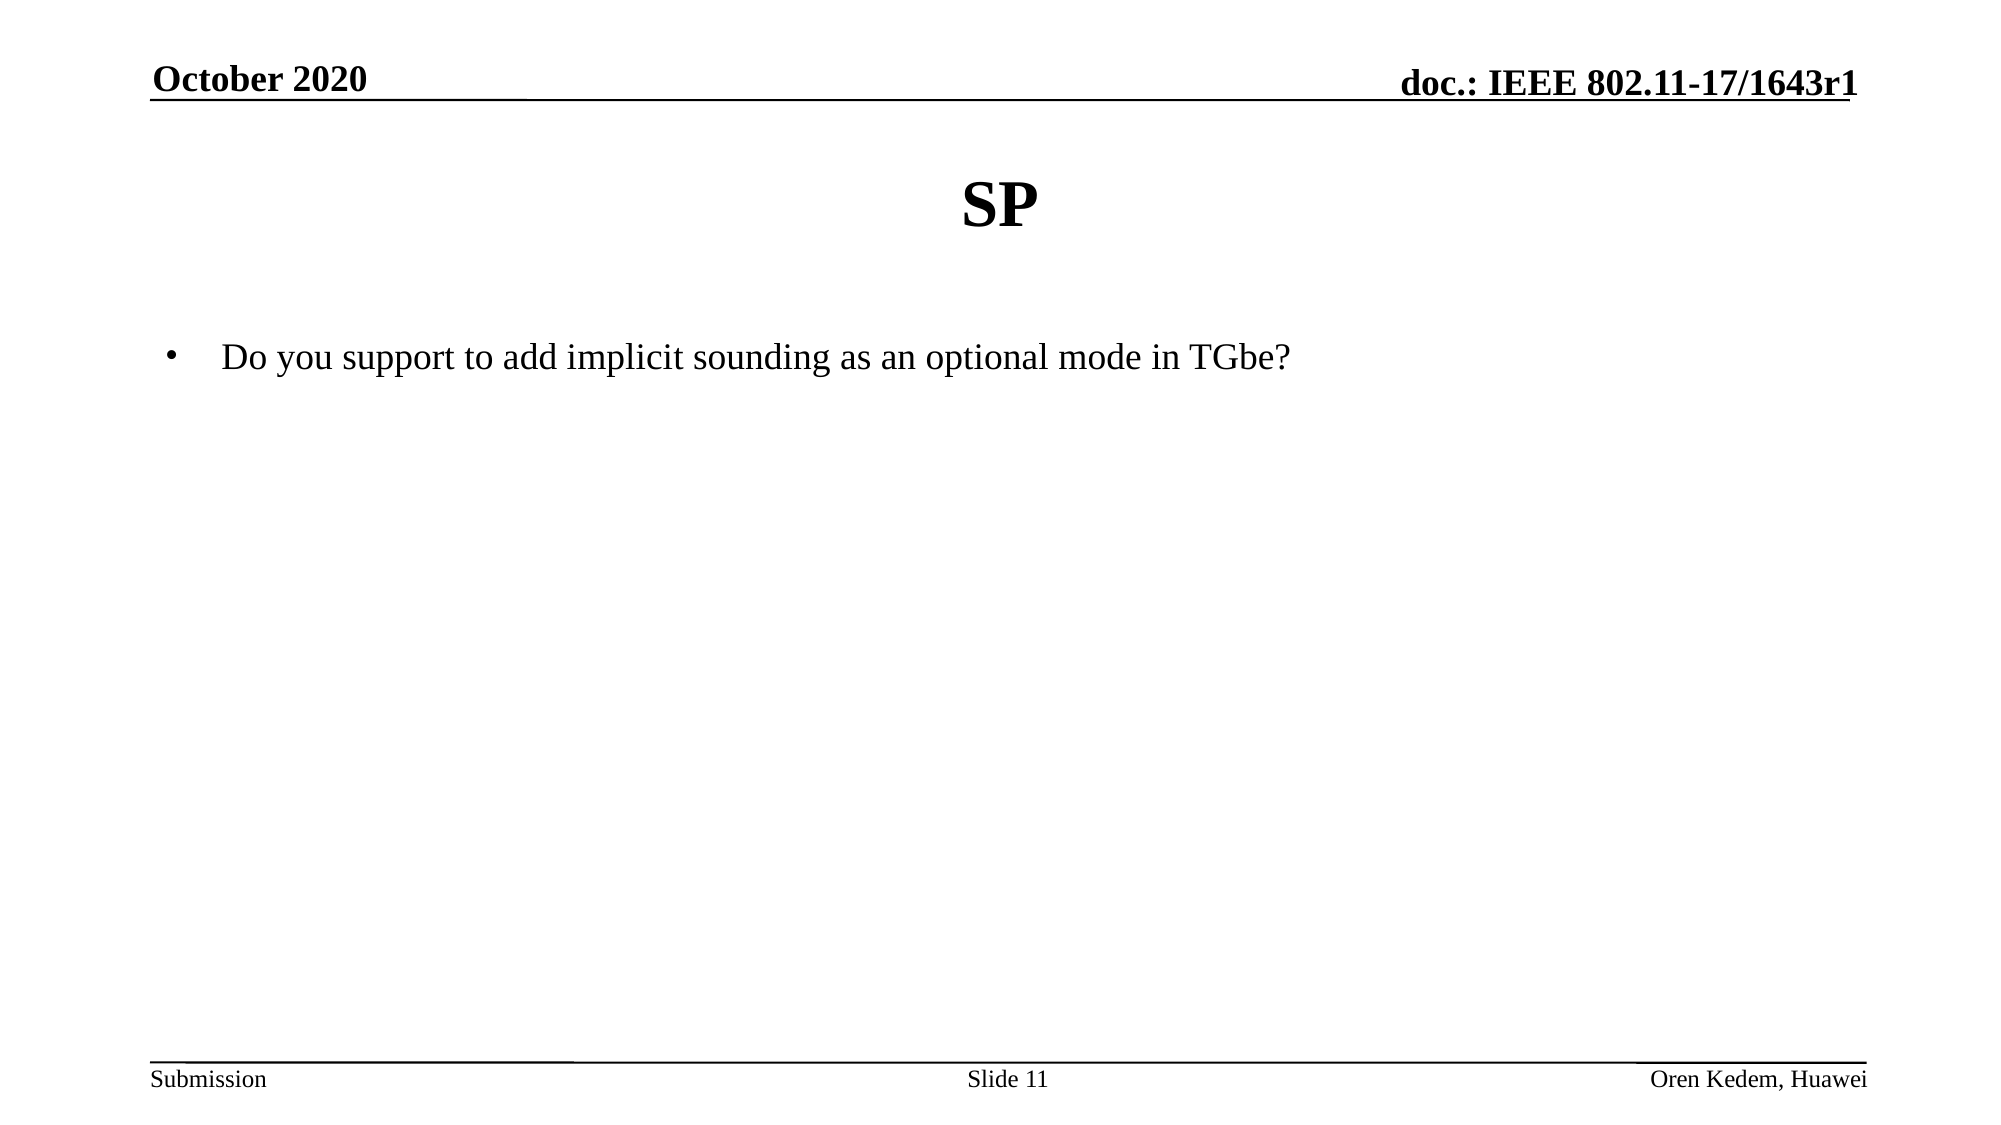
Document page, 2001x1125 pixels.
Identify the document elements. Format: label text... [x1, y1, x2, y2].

title SP [149, 112, 1850, 288]
footer Oren Kedem, Huawei [1171, 1061, 1869, 1093]
slide_number Slide 11 [950, 1061, 1067, 1123]
list Do you support to add implicit sounding as an optional mode in TGbe? [149, 324, 1850, 1000]
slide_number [152, 54, 563, 100]
